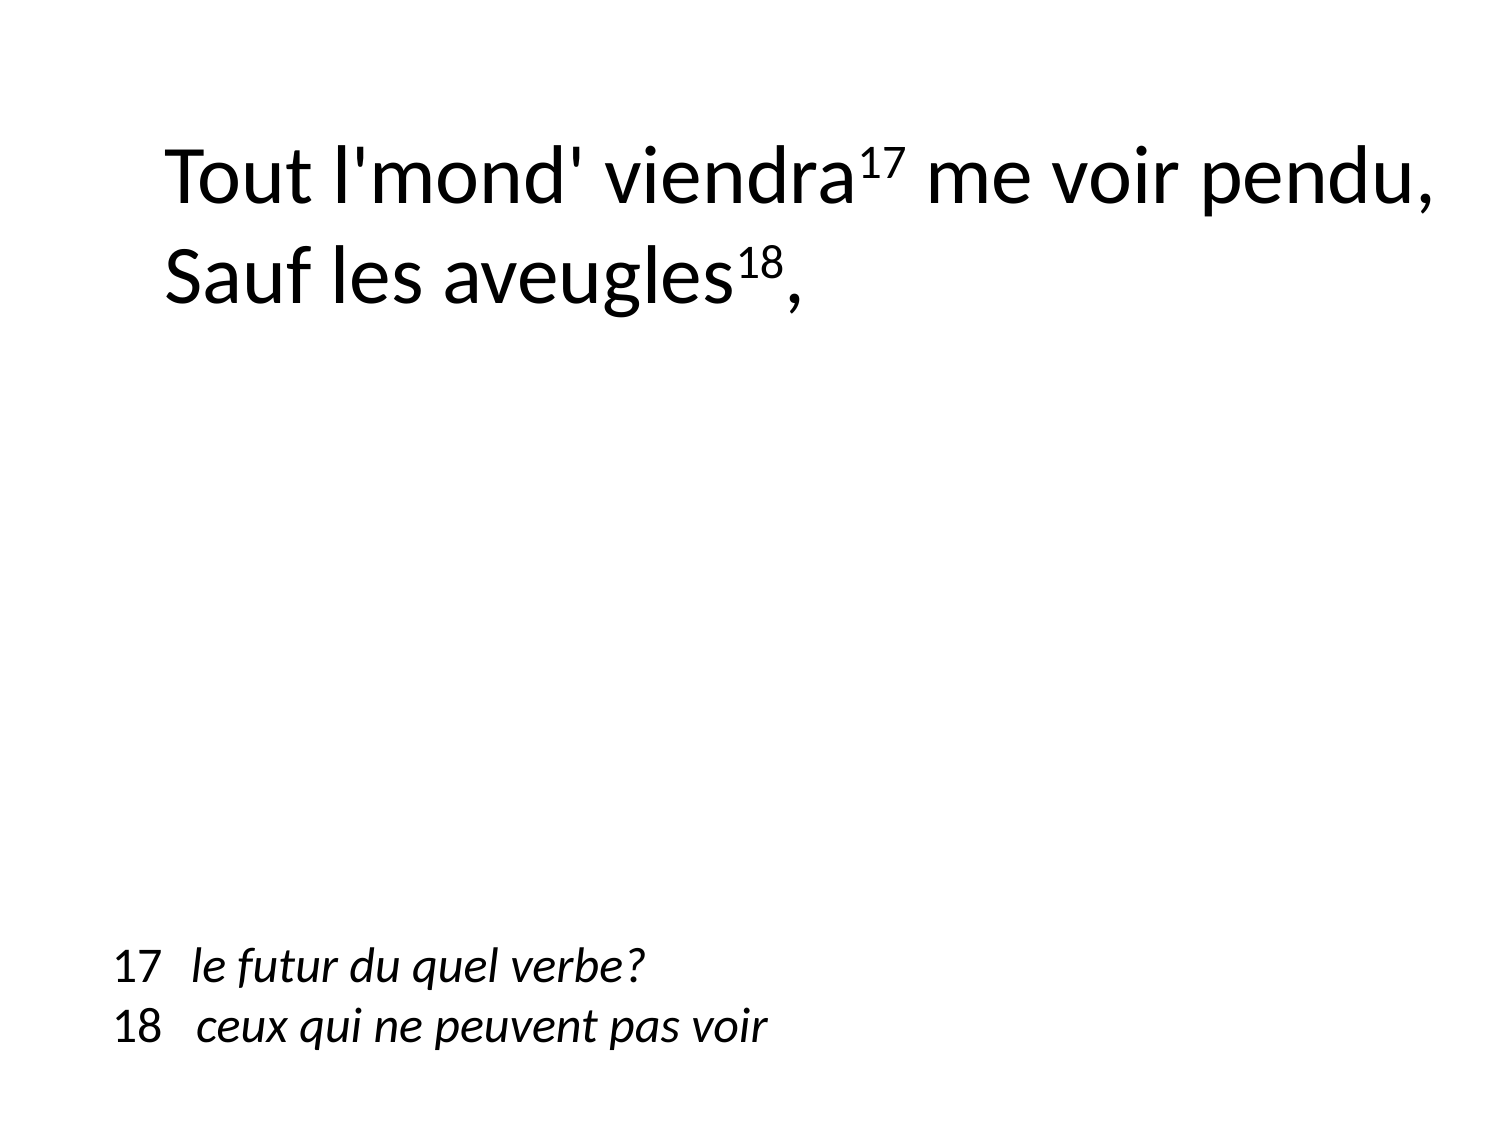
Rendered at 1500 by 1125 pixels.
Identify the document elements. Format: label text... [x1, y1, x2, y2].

text_box Tout l'mond' viendra17 me voir pendu, Sauf les aveugles18, [150, 112, 1475, 328]
text_box le futur du quel verbe? 18 ceux qui ne peuvent pas voir [97, 924, 896, 1060]
